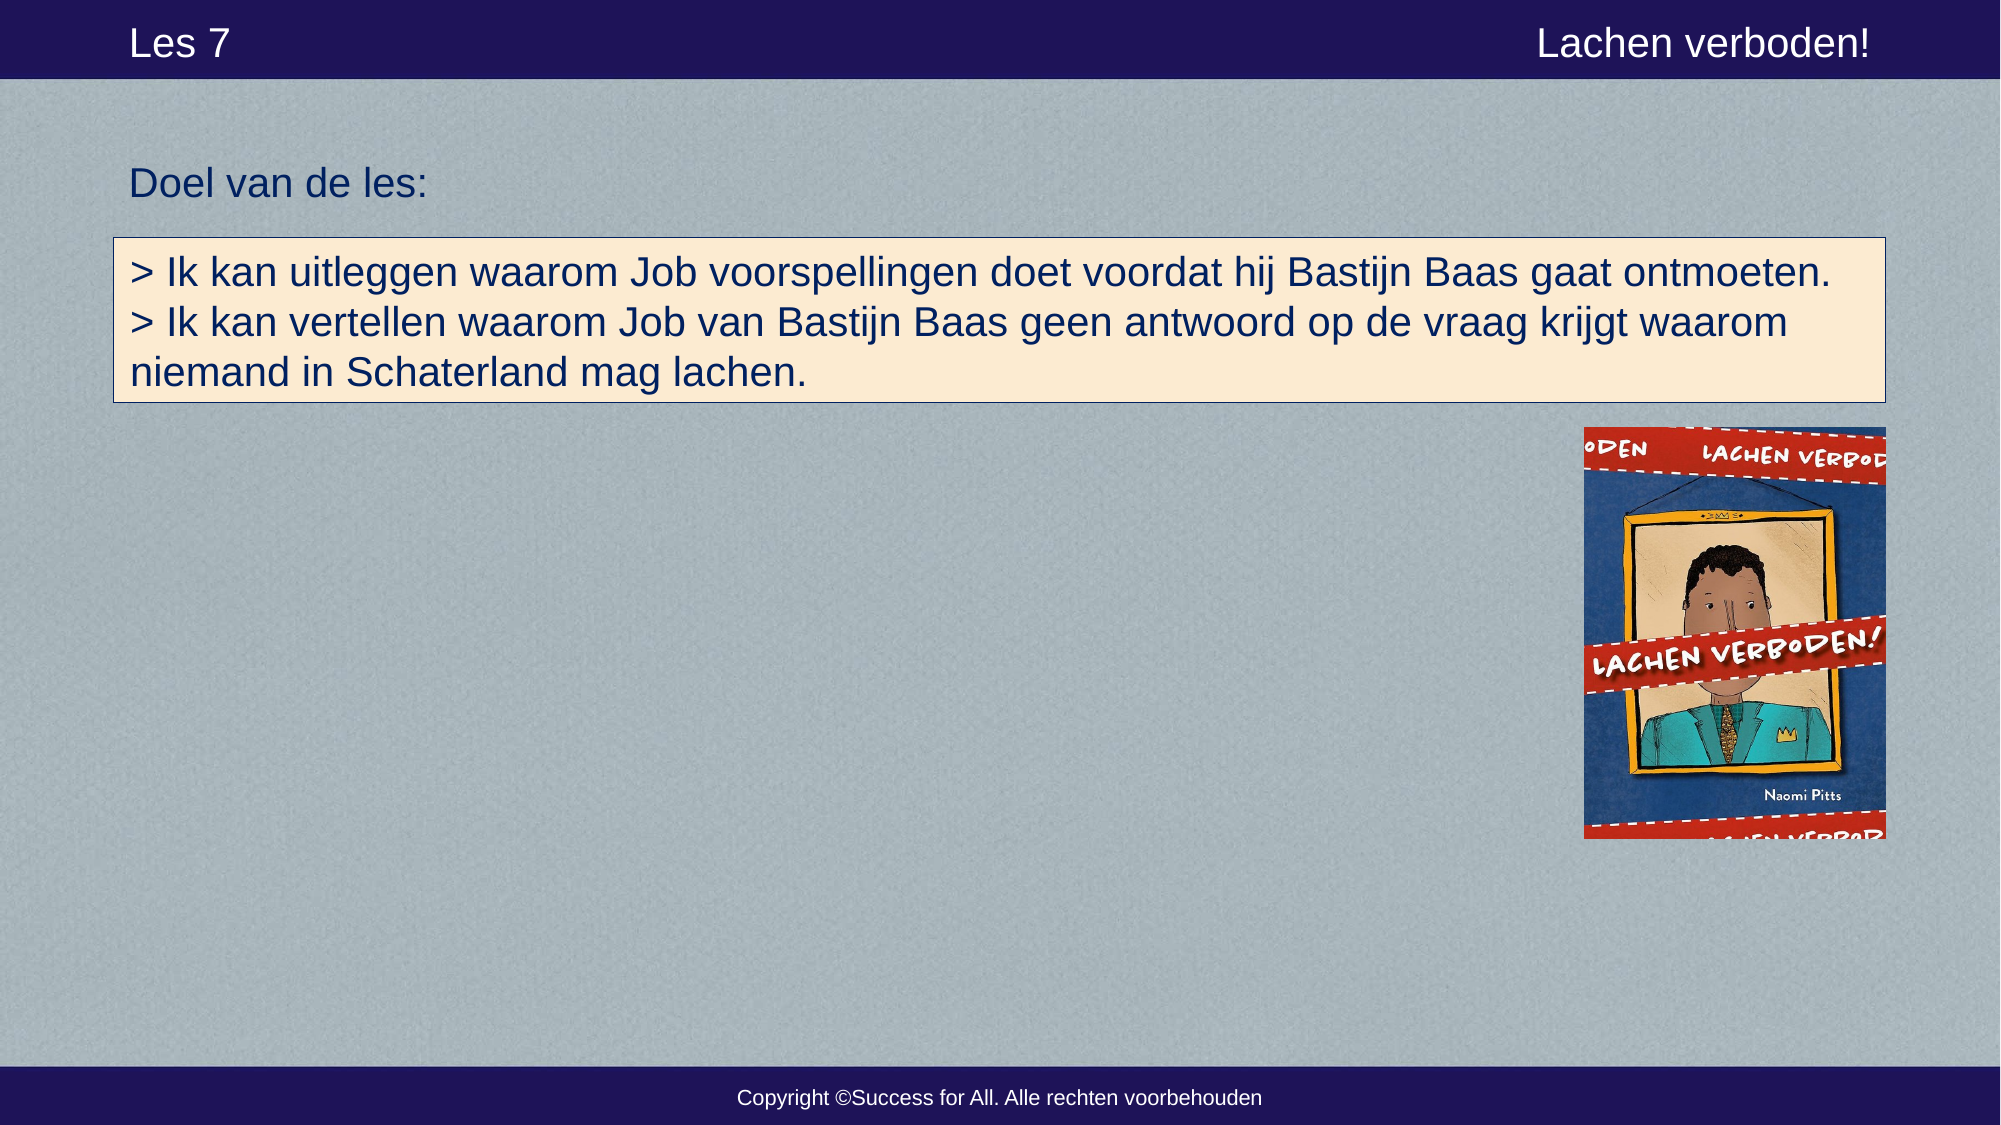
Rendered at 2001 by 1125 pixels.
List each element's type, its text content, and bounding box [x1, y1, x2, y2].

text_box Les 7 [114, 8, 354, 73]
text_box Lachen verboden! [999, 8, 1886, 123]
picture [0, 0, 2001, 1125]
text_box Doel van de les: [113, 148, 1635, 214]
text_box > Ik kan uitleggen waarom Job voorspellingen doet voordat hij Bastijn Baas gaat ontmoeten. > Ik kan vertellen waarom Job van Bastijn Baas geen antwoord op de vraag krijgt waarom niemand in Schaterland mag lachen. [113, 237, 1886, 403]
text_box Copyright ©Success for All. Alle rechten voorbehouden [0, 1076, 2000, 1125]
